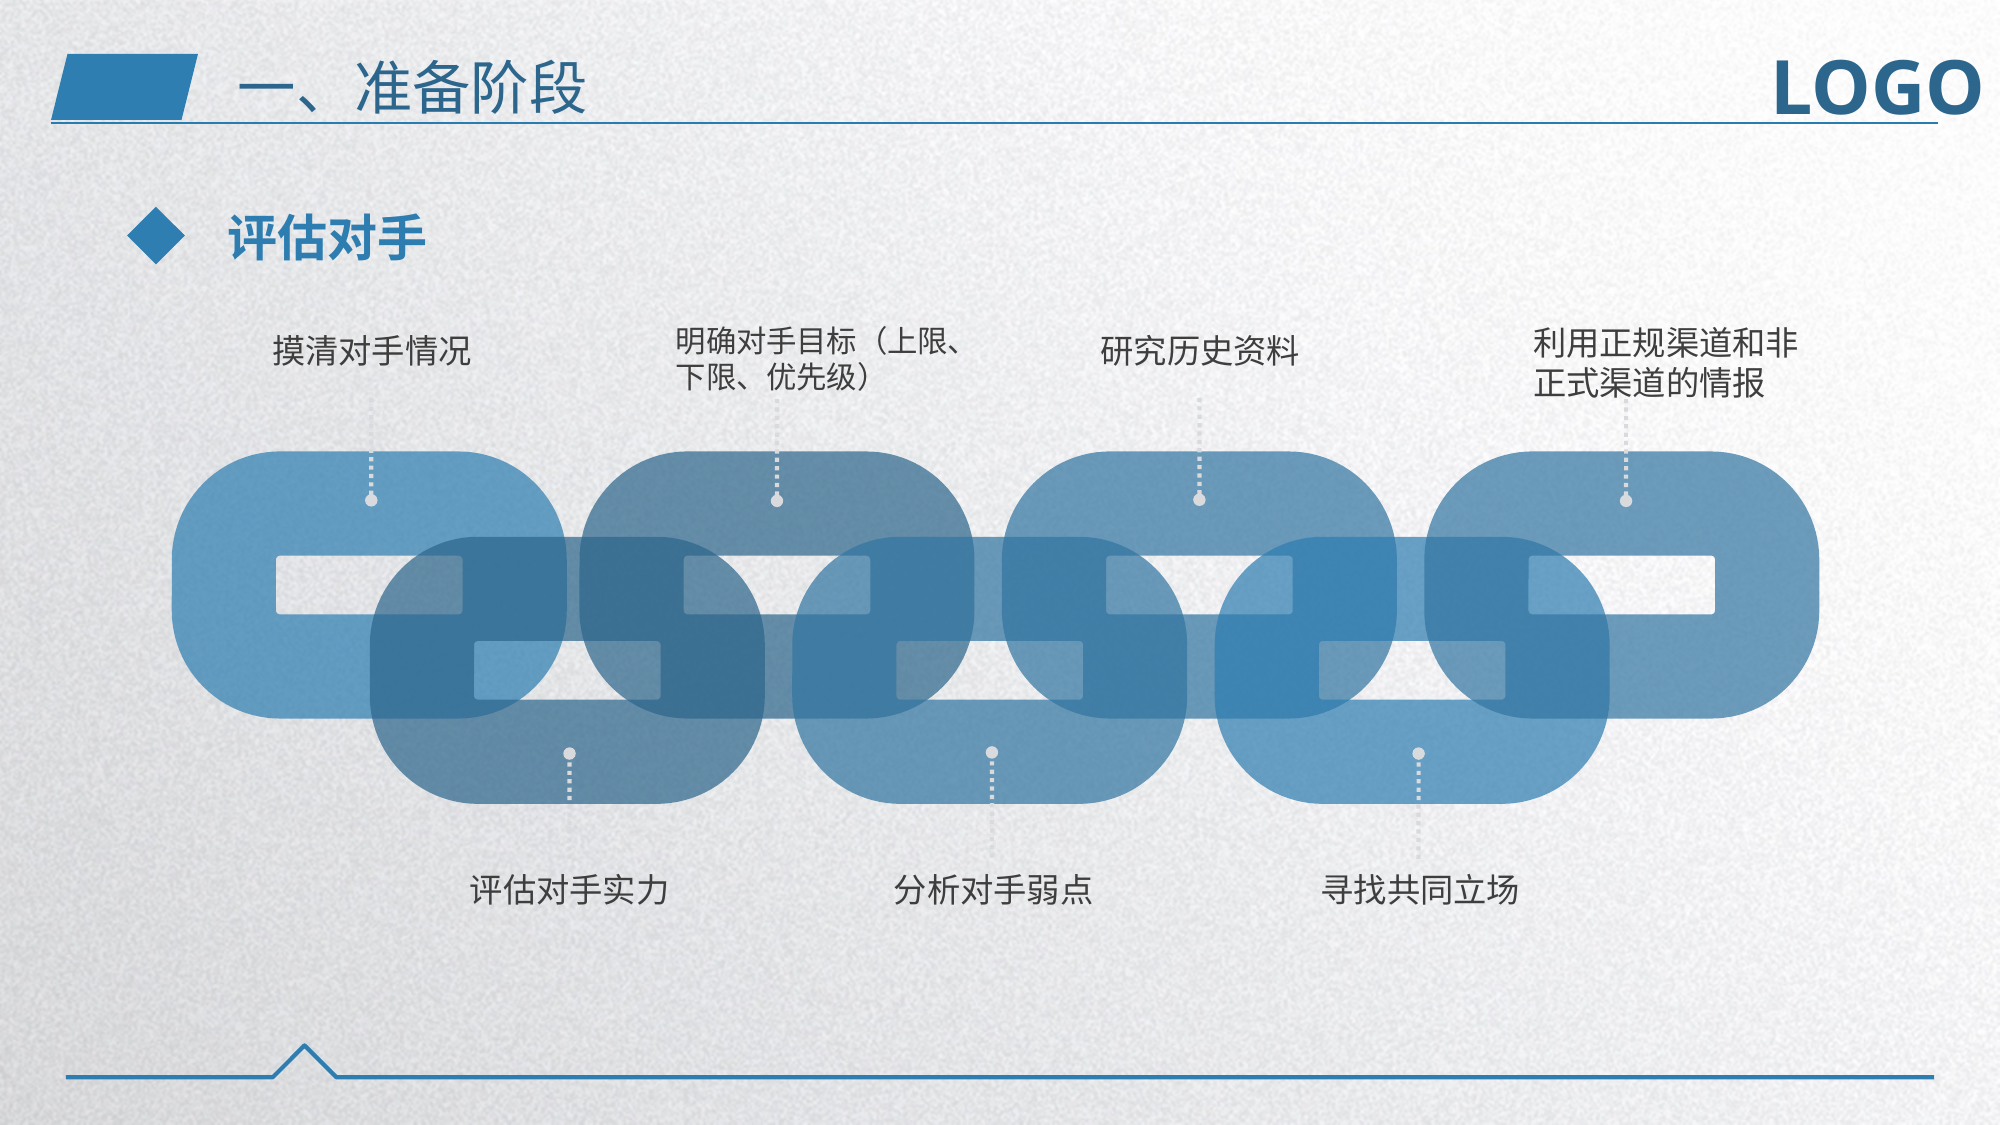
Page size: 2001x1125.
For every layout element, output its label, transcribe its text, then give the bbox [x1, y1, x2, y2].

text_box 一、准备阶段 [223, 43, 603, 129]
text_box 明确对手目标（上限、下限、优先级） [604, 322, 951, 406]
text_box 利用正规渠道和非正式渠道的情报 [1454, 322, 1801, 406]
text_box [125, 204, 187, 267]
text_box 寻找共同立场 [1247, 860, 1594, 945]
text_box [223, 503, 1768, 753]
text_box [1193, 493, 1206, 501]
text_box [1619, 494, 1633, 501]
text_box 分析对手弱点 [820, 861, 1167, 945]
text_box 评估对手 [212, 199, 443, 274]
text_box 研究历史资料 [1027, 322, 1374, 406]
text_box [770, 494, 784, 501]
text_box 评估对手实力 [396, 860, 743, 945]
text_box [365, 493, 378, 501]
picture [0, 0, 2000, 1125]
text_box 摸清对手情况 [199, 322, 546, 406]
